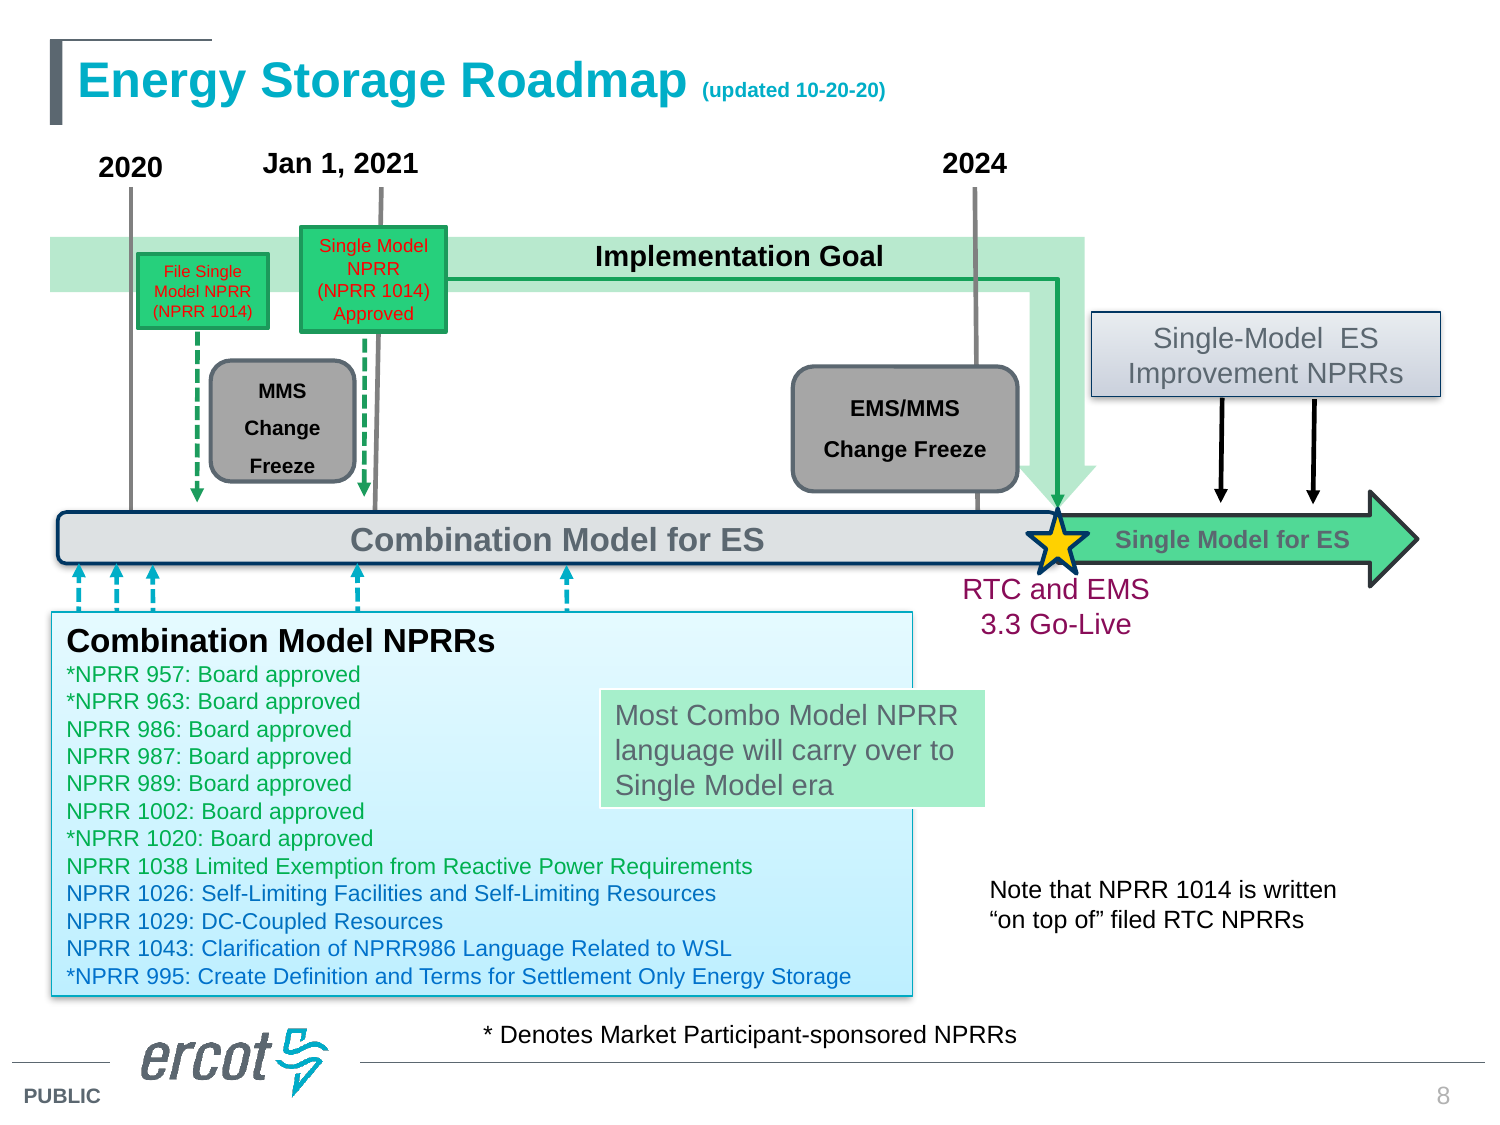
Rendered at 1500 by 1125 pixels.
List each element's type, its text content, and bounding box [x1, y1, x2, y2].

text_box Note that NPRR 1014 is written “on top of” filed RTC NPRRs [974, 866, 1388, 942]
title Energy Storage Roadmap (updated 10-20-20) [62, 39, 1450, 125]
slide_number 8 [1400, 1076, 1488, 1113]
picture [137, 1024, 332, 1100]
text_box Combination Model NPRRs *NPRR 957: Board approved *NPRR 963: Board approved NPRR 986: Board approved NPRR 987: Board approved NPRR 989: Board approved NPRR 1002: Board approved *NPRR 1020: Board approved NPRR 1038 Limited Exemption from Reactive Power Requirements NPRR 1026: Self-Limiting Facilities and Self-Limiting Resources NPRR 1029: DC-Coupled Resources NPRR 1043: Clarification of NPRR986 Language Related to WSL *NPRR 995: Create Definition and Terms for Settlement Only Energy Storage [51, 668, 913, 997]
text_box Most Combo Model NPRR language will carry over to Single Model era [600, 688, 986, 809]
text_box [49, 137, 1441, 660]
text_box * Denotes Market Participant-sponsored NPRRs [468, 1011, 1097, 1057]
